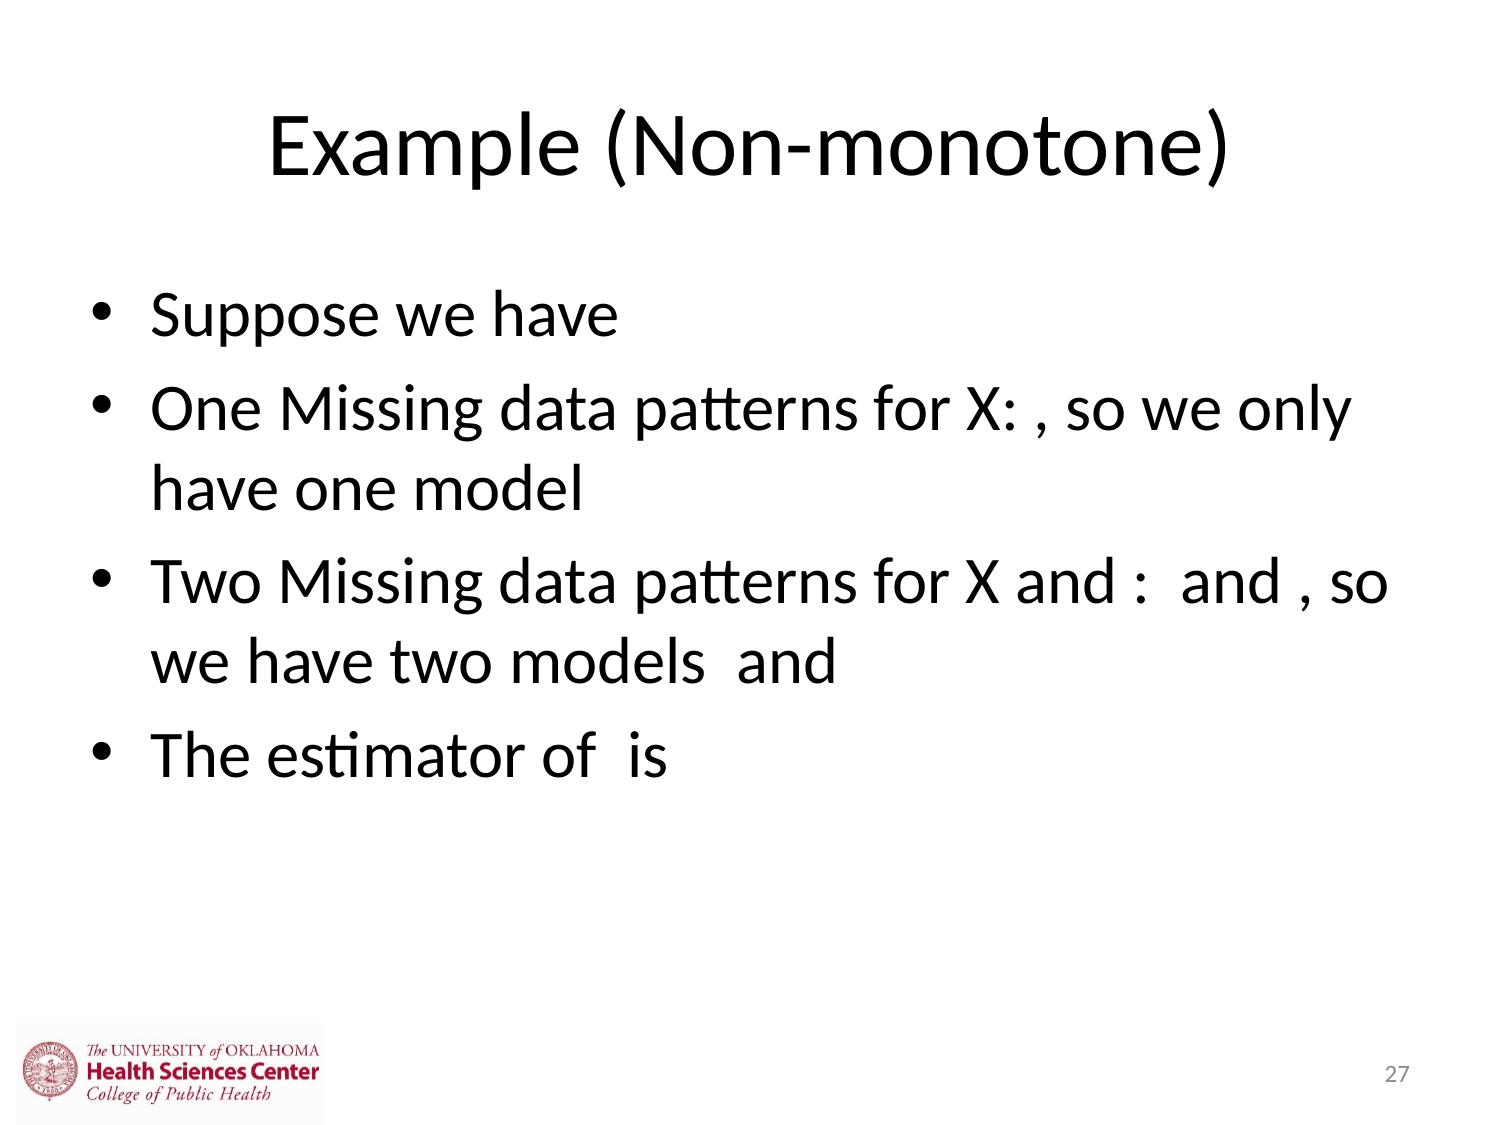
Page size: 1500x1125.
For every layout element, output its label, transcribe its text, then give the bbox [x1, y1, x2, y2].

picture [15, 1022, 325, 1125]
slide_number 27 [1074, 1042, 1425, 1103]
title Example (Non-monotone) [75, 45, 1425, 233]
